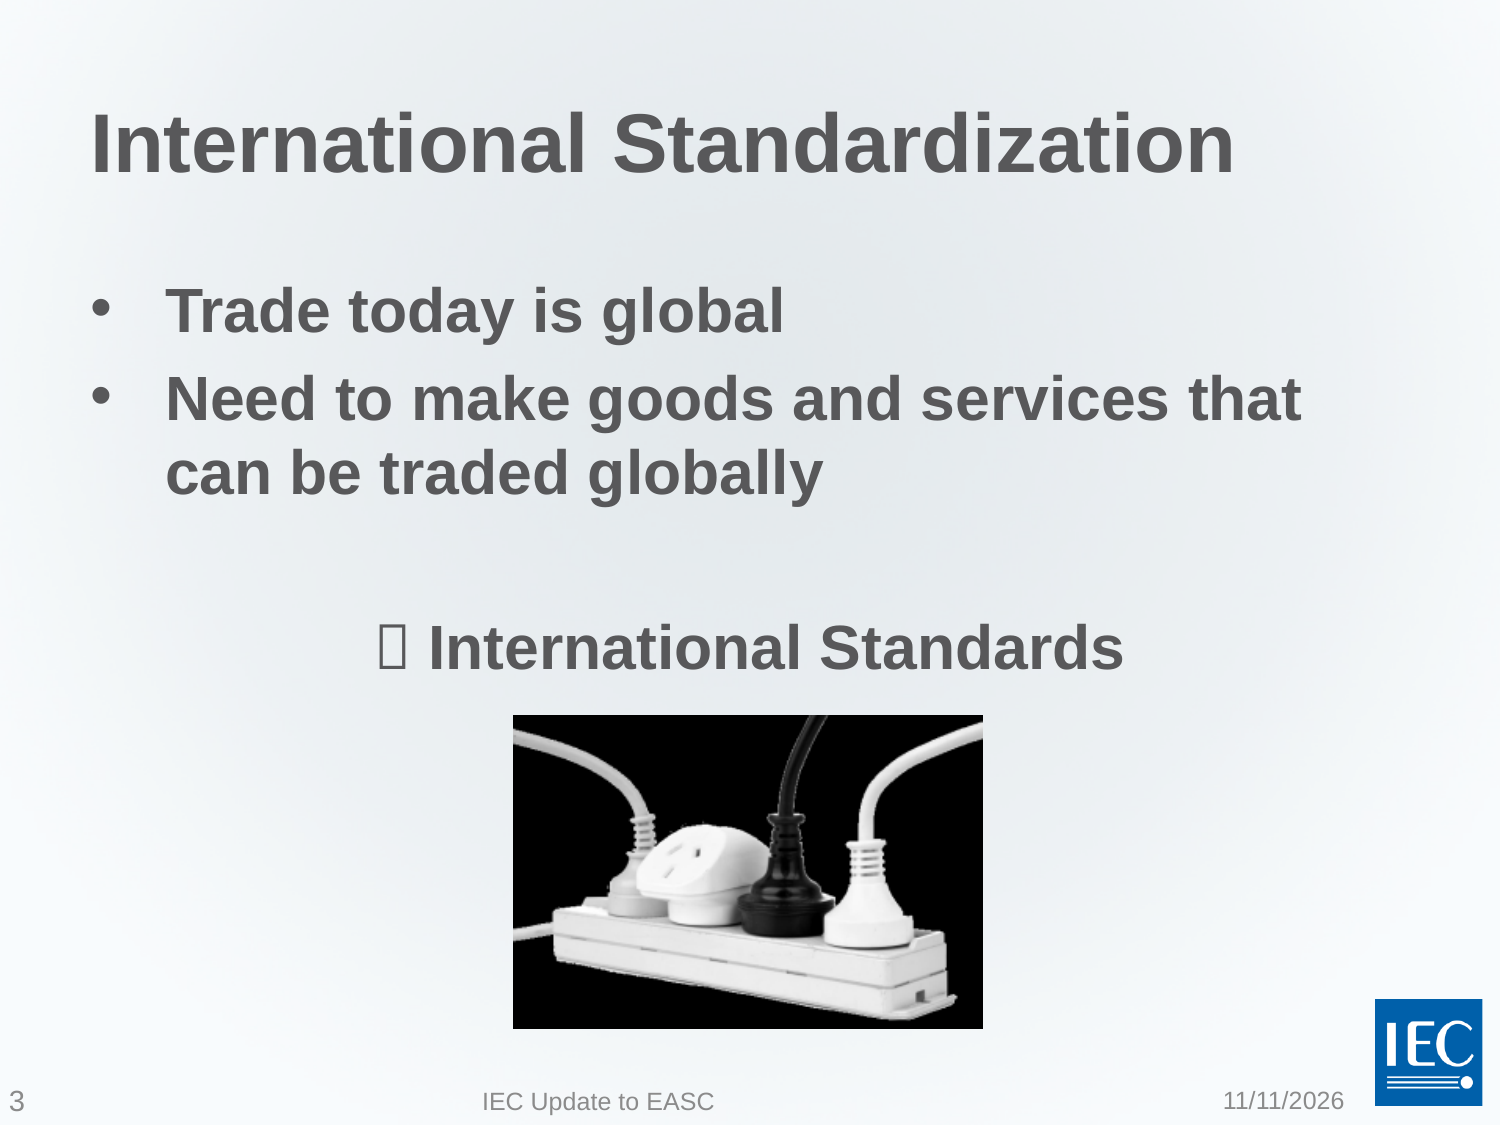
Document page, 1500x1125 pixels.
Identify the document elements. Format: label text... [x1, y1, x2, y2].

list Trade today is global Need to make goods and services that can be traded globally  International Standards [75, 262, 1425, 988]
footer IEC Update to EASC [243, 1070, 954, 1125]
picture [0, 0, 1500, 1125]
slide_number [1021, 1069, 1360, 1125]
slide_number 3 [0, 1069, 124, 1125]
title International Standardization [75, 45, 1425, 233]
